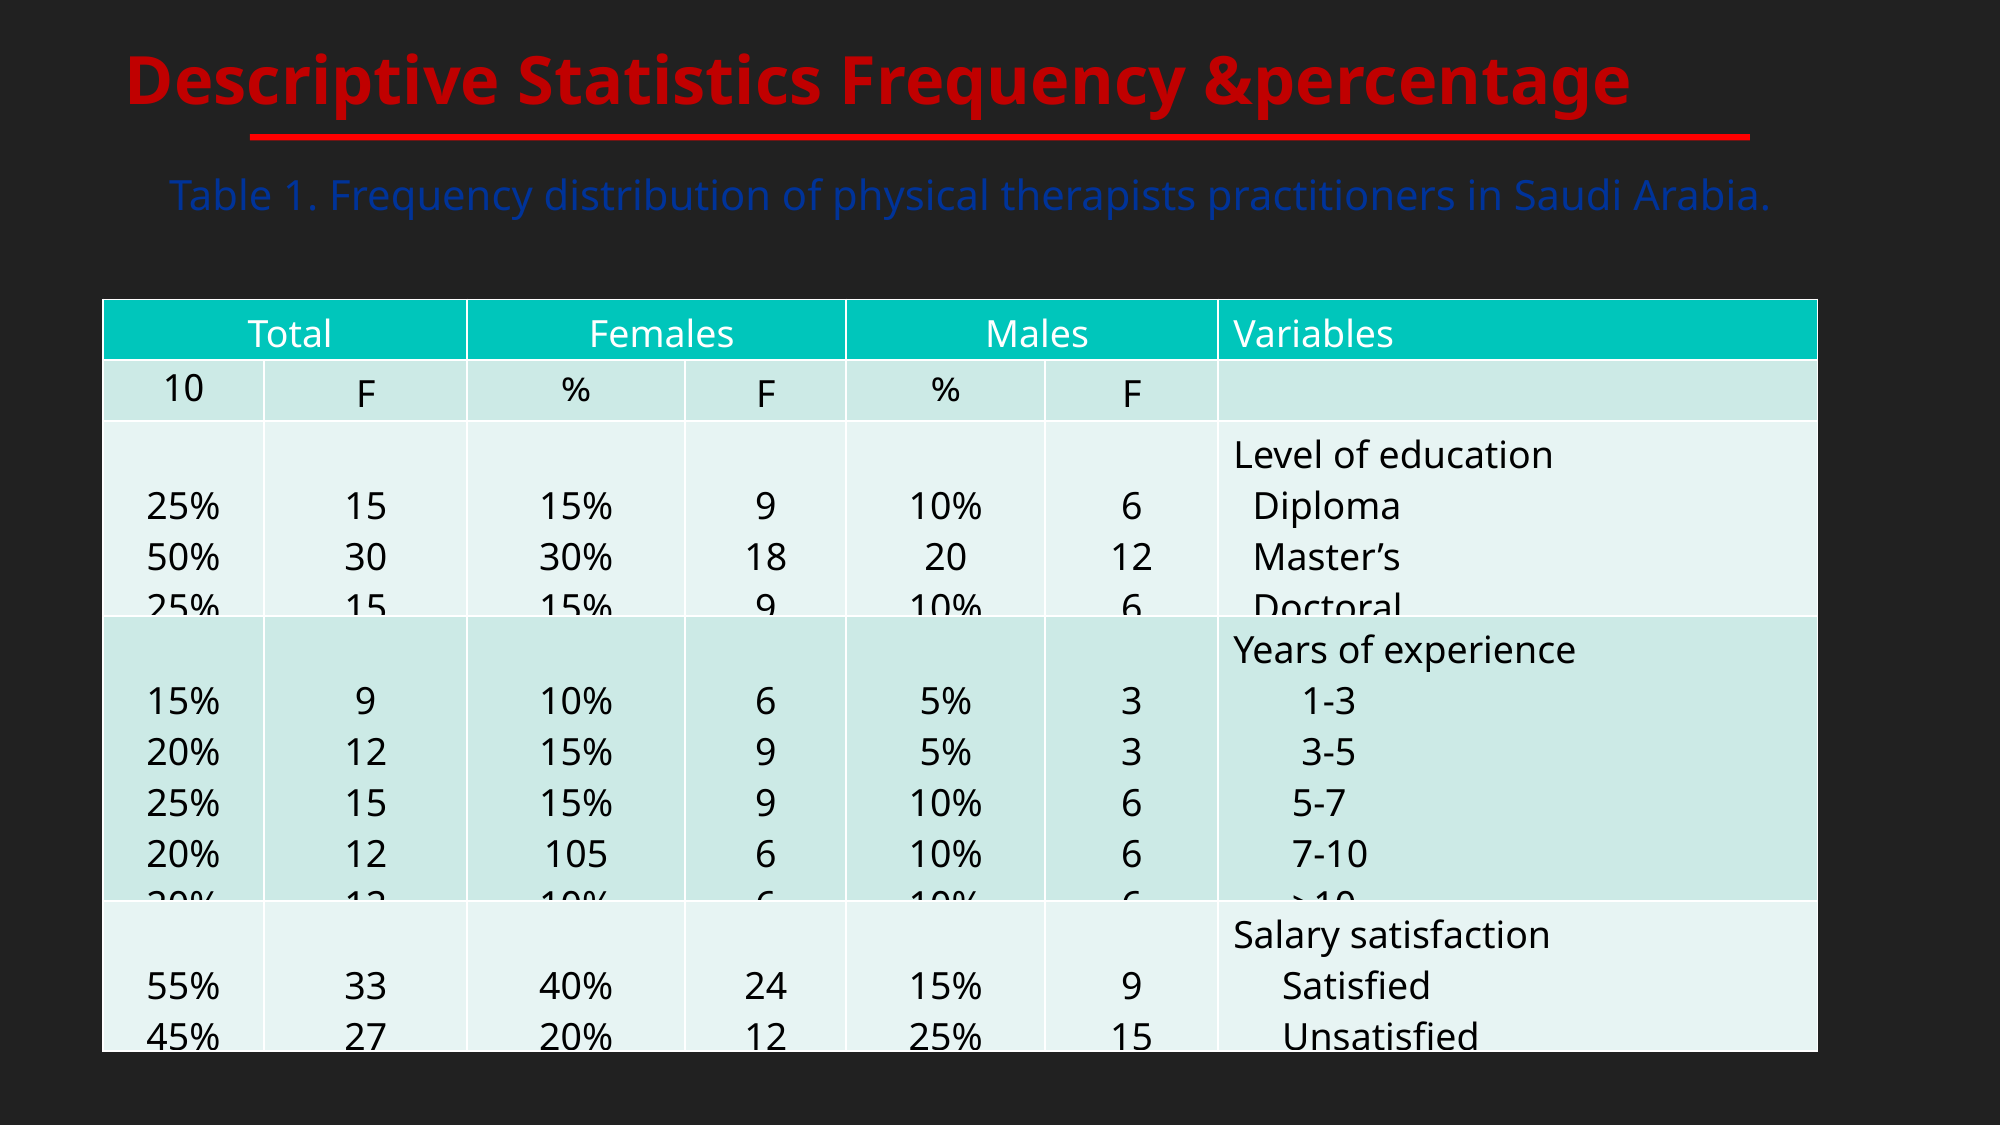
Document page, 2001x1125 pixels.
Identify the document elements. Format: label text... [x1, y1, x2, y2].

table_cell 10 [104, 361, 263, 420]
table_cell F [686, 361, 845, 420]
table_header Males [847, 300, 1217, 359]
table_cell 15 30 15 [265, 422, 466, 615]
text_box Table 1. Frequency distribution of physical therapists practitioners in Saudi Arabia. [154, 160, 1859, 226]
table_header Females [468, 300, 845, 359]
table_cell % [468, 361, 684, 420]
table_cell F [265, 361, 466, 420]
table_cell 25% 50% 25% [104, 422, 263, 615]
table_cell 6 9 9 6 6 [686, 617, 845, 900]
table_cell % [847, 361, 1044, 420]
table_cell 9 12 15 12 12 [265, 617, 466, 900]
table_header Variables [1219, 300, 1817, 359]
table_cell 33 27 [265, 902, 466, 1050]
table_cell 3 3 6 6 6 [1046, 617, 1217, 900]
table_cell 9 15 [1046, 902, 1217, 1050]
table_cell 10% 15% 15% 105 10% [468, 617, 684, 900]
table_cell 9 18 9 [686, 422, 845, 615]
table_cell Years of experience 1-3 3-5 5-7 7-10 >10 [1219, 617, 1817, 900]
table_cell [1219, 361, 1817, 420]
table_header Total [104, 300, 466, 359]
table_cell 15% 25% [847, 902, 1044, 1050]
table_cell 5% 5% 10% 10% 10% [847, 617, 1044, 900]
table_cell 15% 20% 25% 20% 20% [104, 617, 263, 900]
table_cell Salary satisfaction Satisfied Unsatisfied [1219, 902, 1817, 1050]
table_cell 6 12 6 [1046, 422, 1217, 615]
table_cell 55% 45% [104, 902, 263, 1050]
table_cell 40% 20% [468, 902, 684, 1050]
table_cell Level of education Diploma Master’s Doctoral [1219, 422, 1817, 615]
table_cell 10% 20 10% [847, 422, 1044, 615]
table_cell 15% 30% 15% [468, 422, 684, 615]
text_box Descriptive Statistics Frequency &percentage [67, 30, 1709, 126]
table_cell 24 12 [686, 902, 845, 1050]
table_cell F [1046, 361, 1217, 420]
